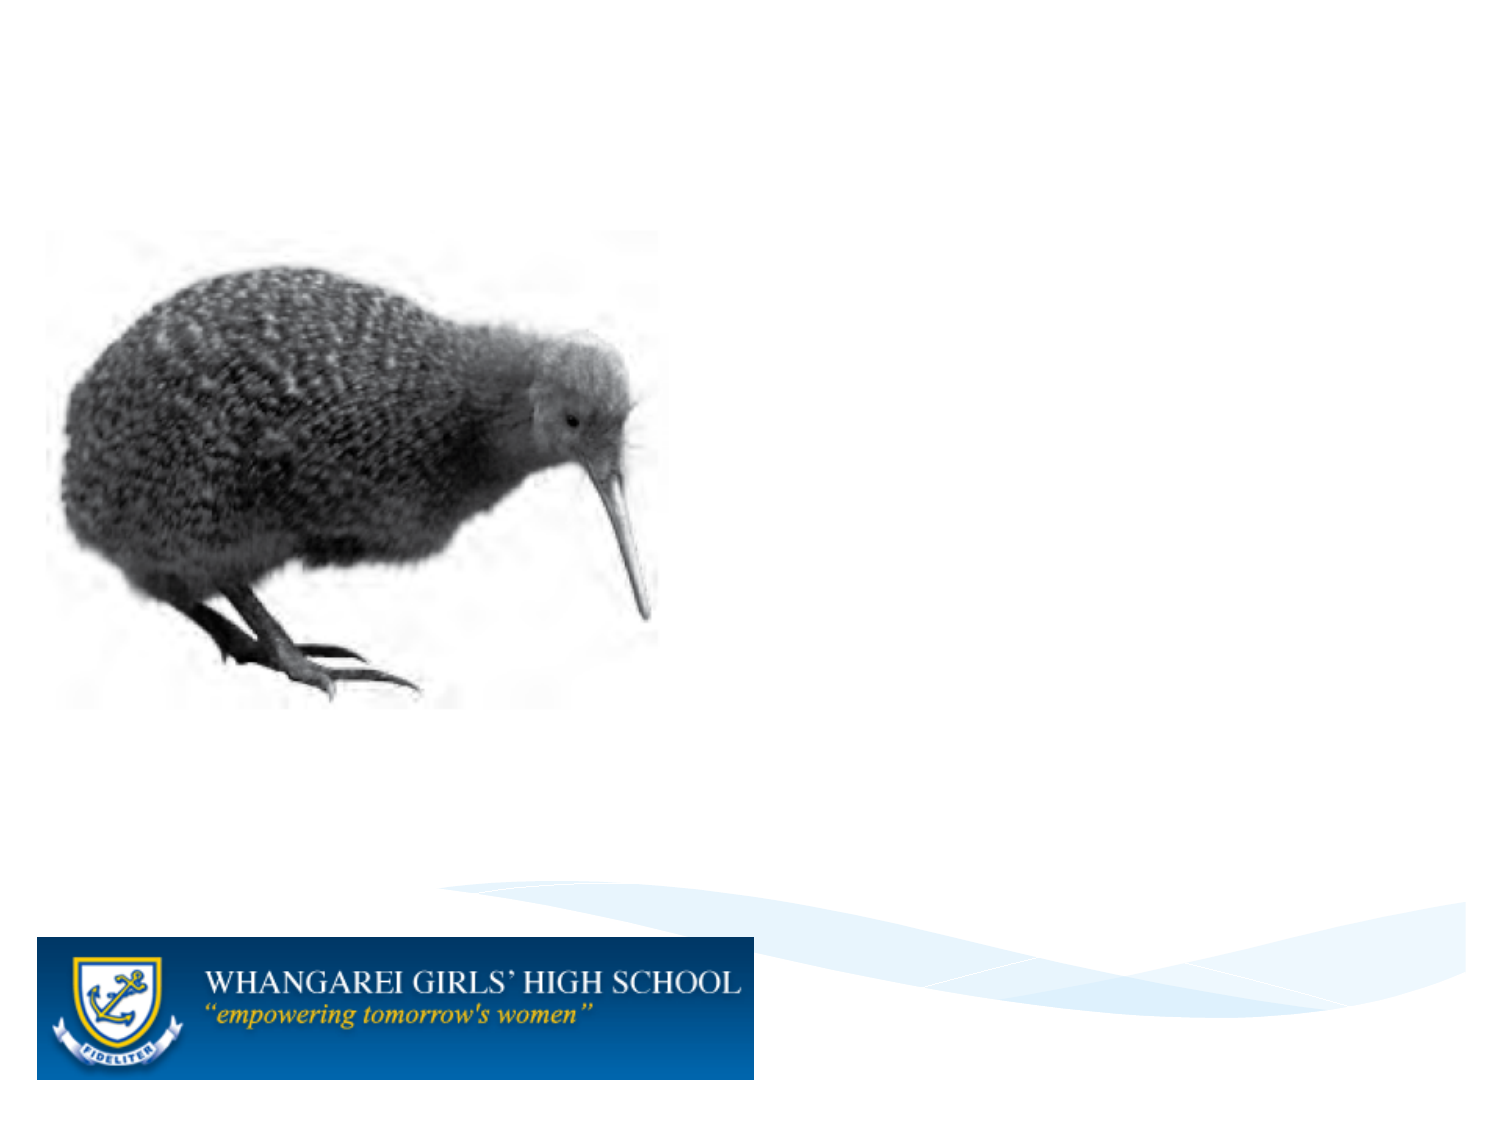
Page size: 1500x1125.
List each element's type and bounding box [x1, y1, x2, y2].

picture [12, 187, 723, 751]
picture [37, 937, 754, 1080]
